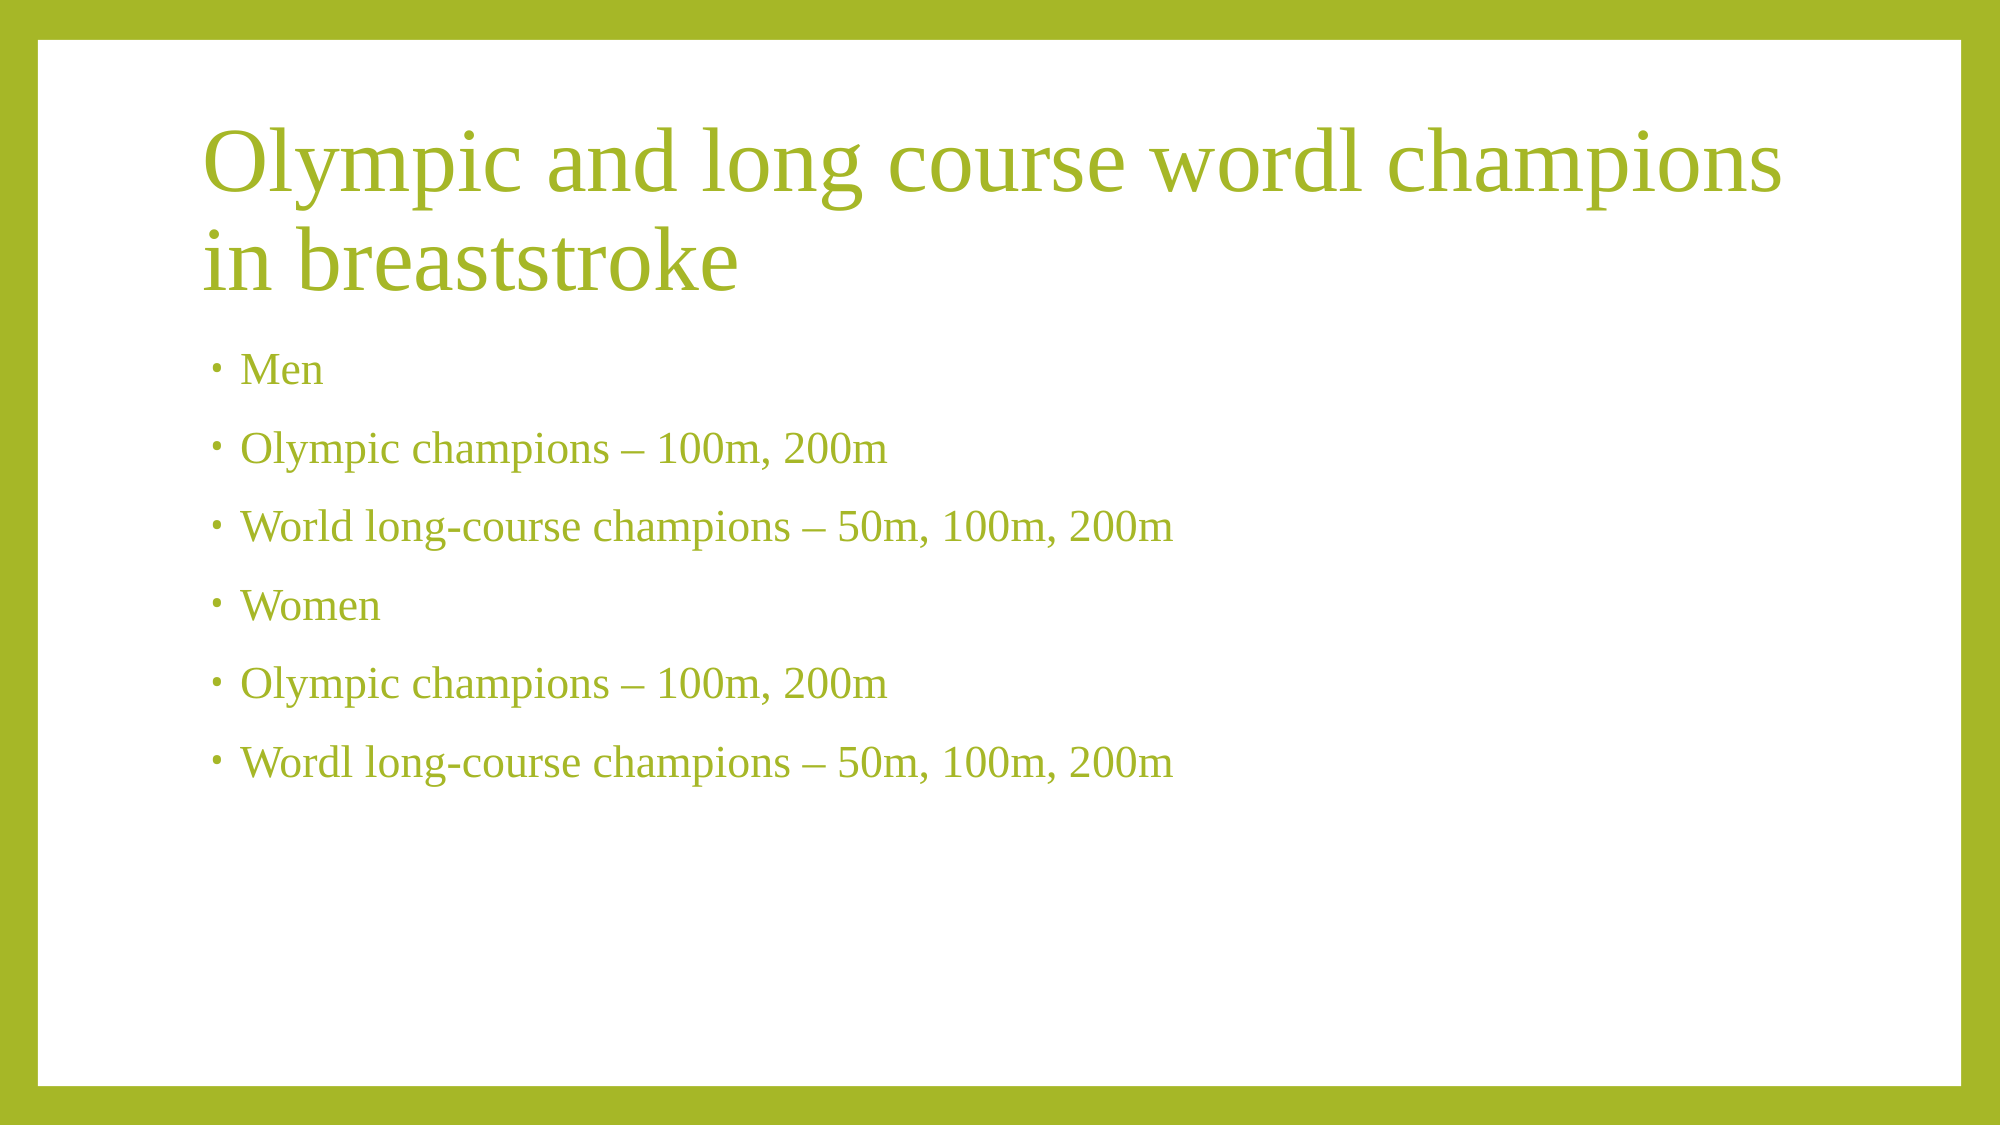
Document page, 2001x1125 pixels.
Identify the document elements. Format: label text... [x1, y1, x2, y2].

list Men Olympic champions – 100m, 200m World long-course champions – 50m, 100m, 200m Women Olympic champions – 100m, 200m Wordl long-course champions – 50m, 100m, 200m [187, 337, 1808, 1000]
title Olympic and long course wordl champions in breaststroke [187, 99, 1808, 323]
